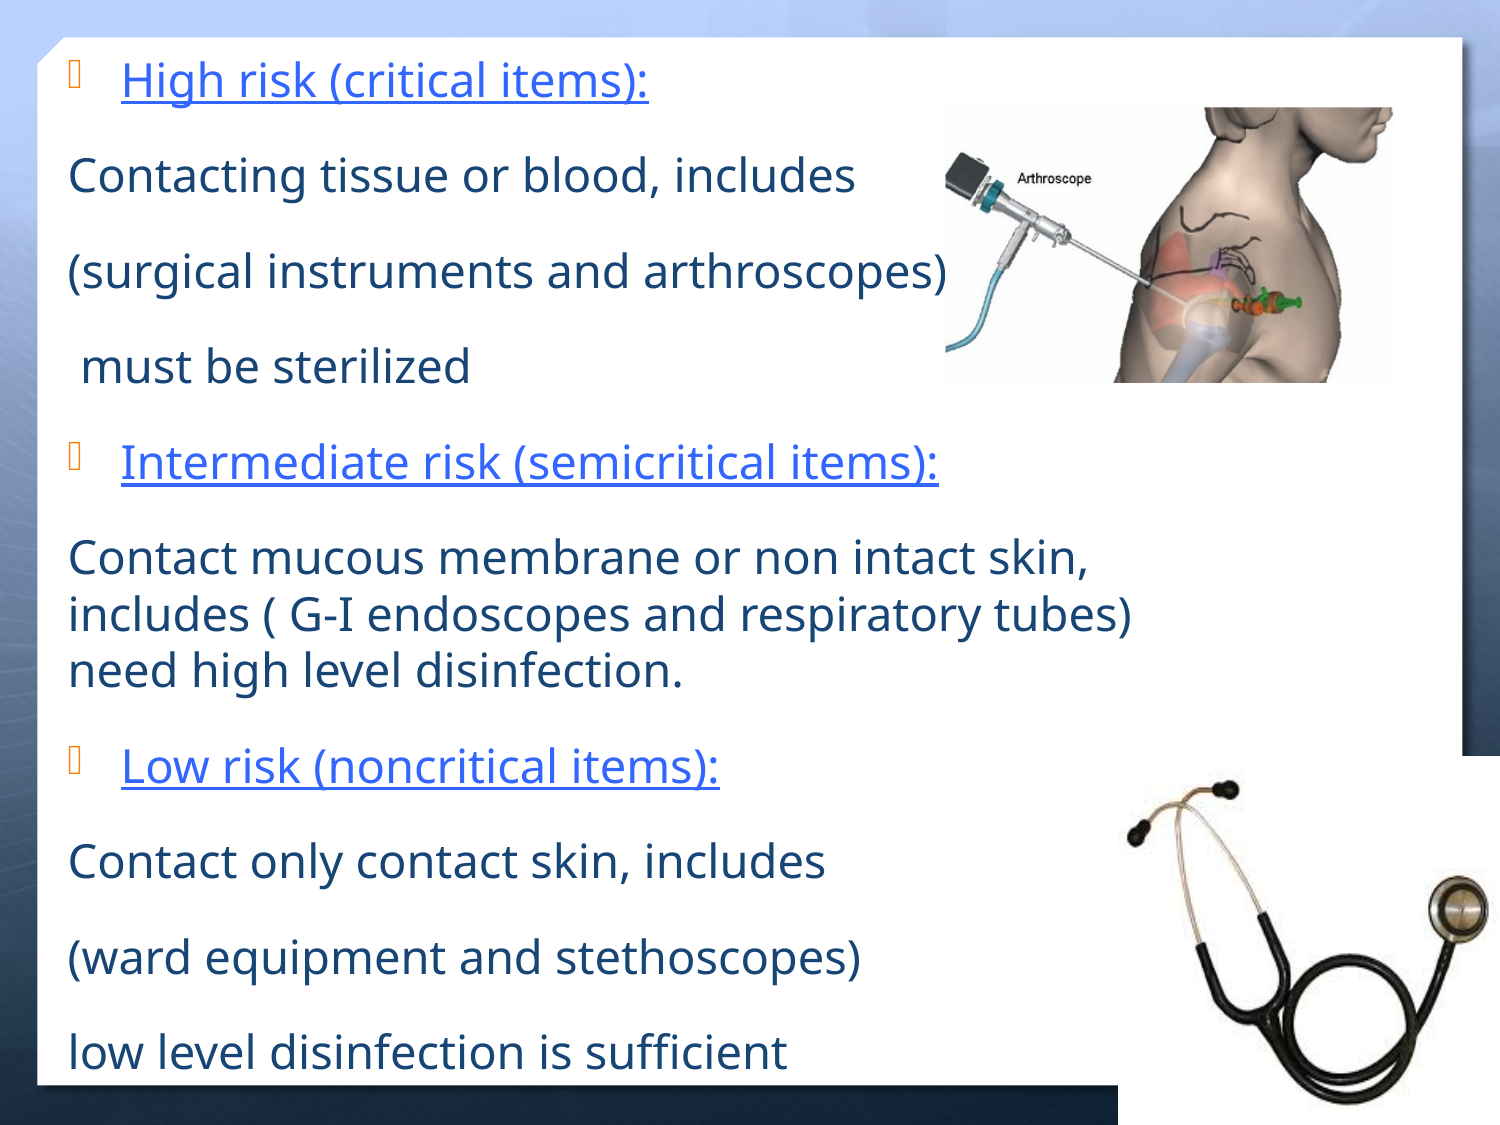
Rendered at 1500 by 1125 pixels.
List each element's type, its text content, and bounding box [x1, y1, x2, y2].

picture [1117, 755, 1500, 1125]
picture [945, 107, 1396, 384]
text_box High risk (critical items): Contacting tissue or blood, includes (surgical instruments and arthroscopes) must be sterilized Intermediate risk (semicritical items): Contact mucous membrane or non intact skin, includes ( G-I endoscopes and respiratory tubes) need high level disinfection. Low risk (noncritical items): Contact only contact skin, includes (ward equipment and stethoscopes) low level disinfection is sufficient [53, 42, 1152, 1090]
